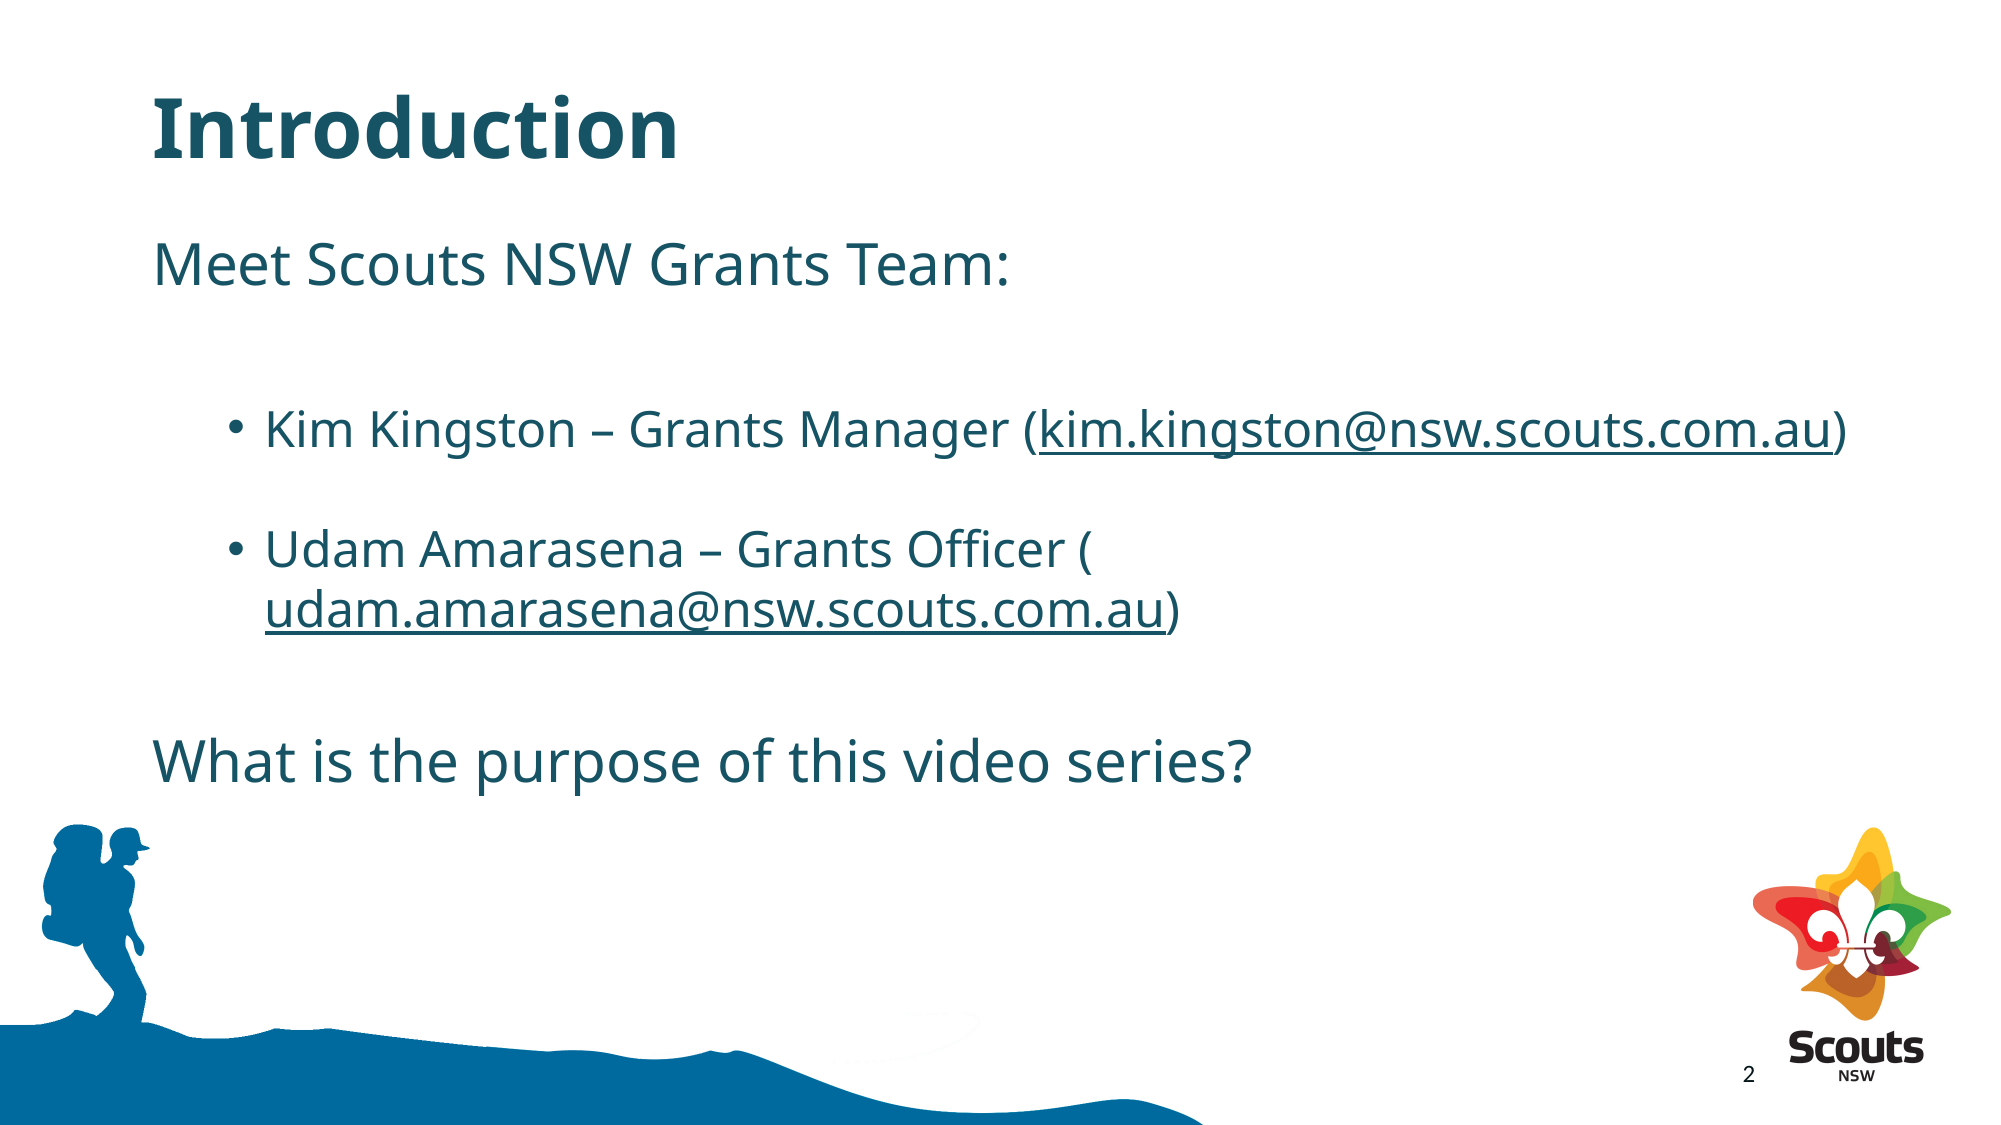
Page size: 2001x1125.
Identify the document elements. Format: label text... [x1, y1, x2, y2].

title Introduction [137, 22, 1863, 227]
slide_number 2 [1320, 1042, 1771, 1103]
list Meet Scouts NSW Grants Team: Kim Kingston – Grants Manager (kim.kingston@nsw.scouts.com.au) Udam Amarasena – Grants Officer (udam.amarasena@nsw.scouts.com.au) What is the purpose of this video series? [137, 227, 1949, 973]
picture [0, 0, 2001, 1125]
picture [124, 862, 137, 931]
picture [126, 937, 137, 970]
